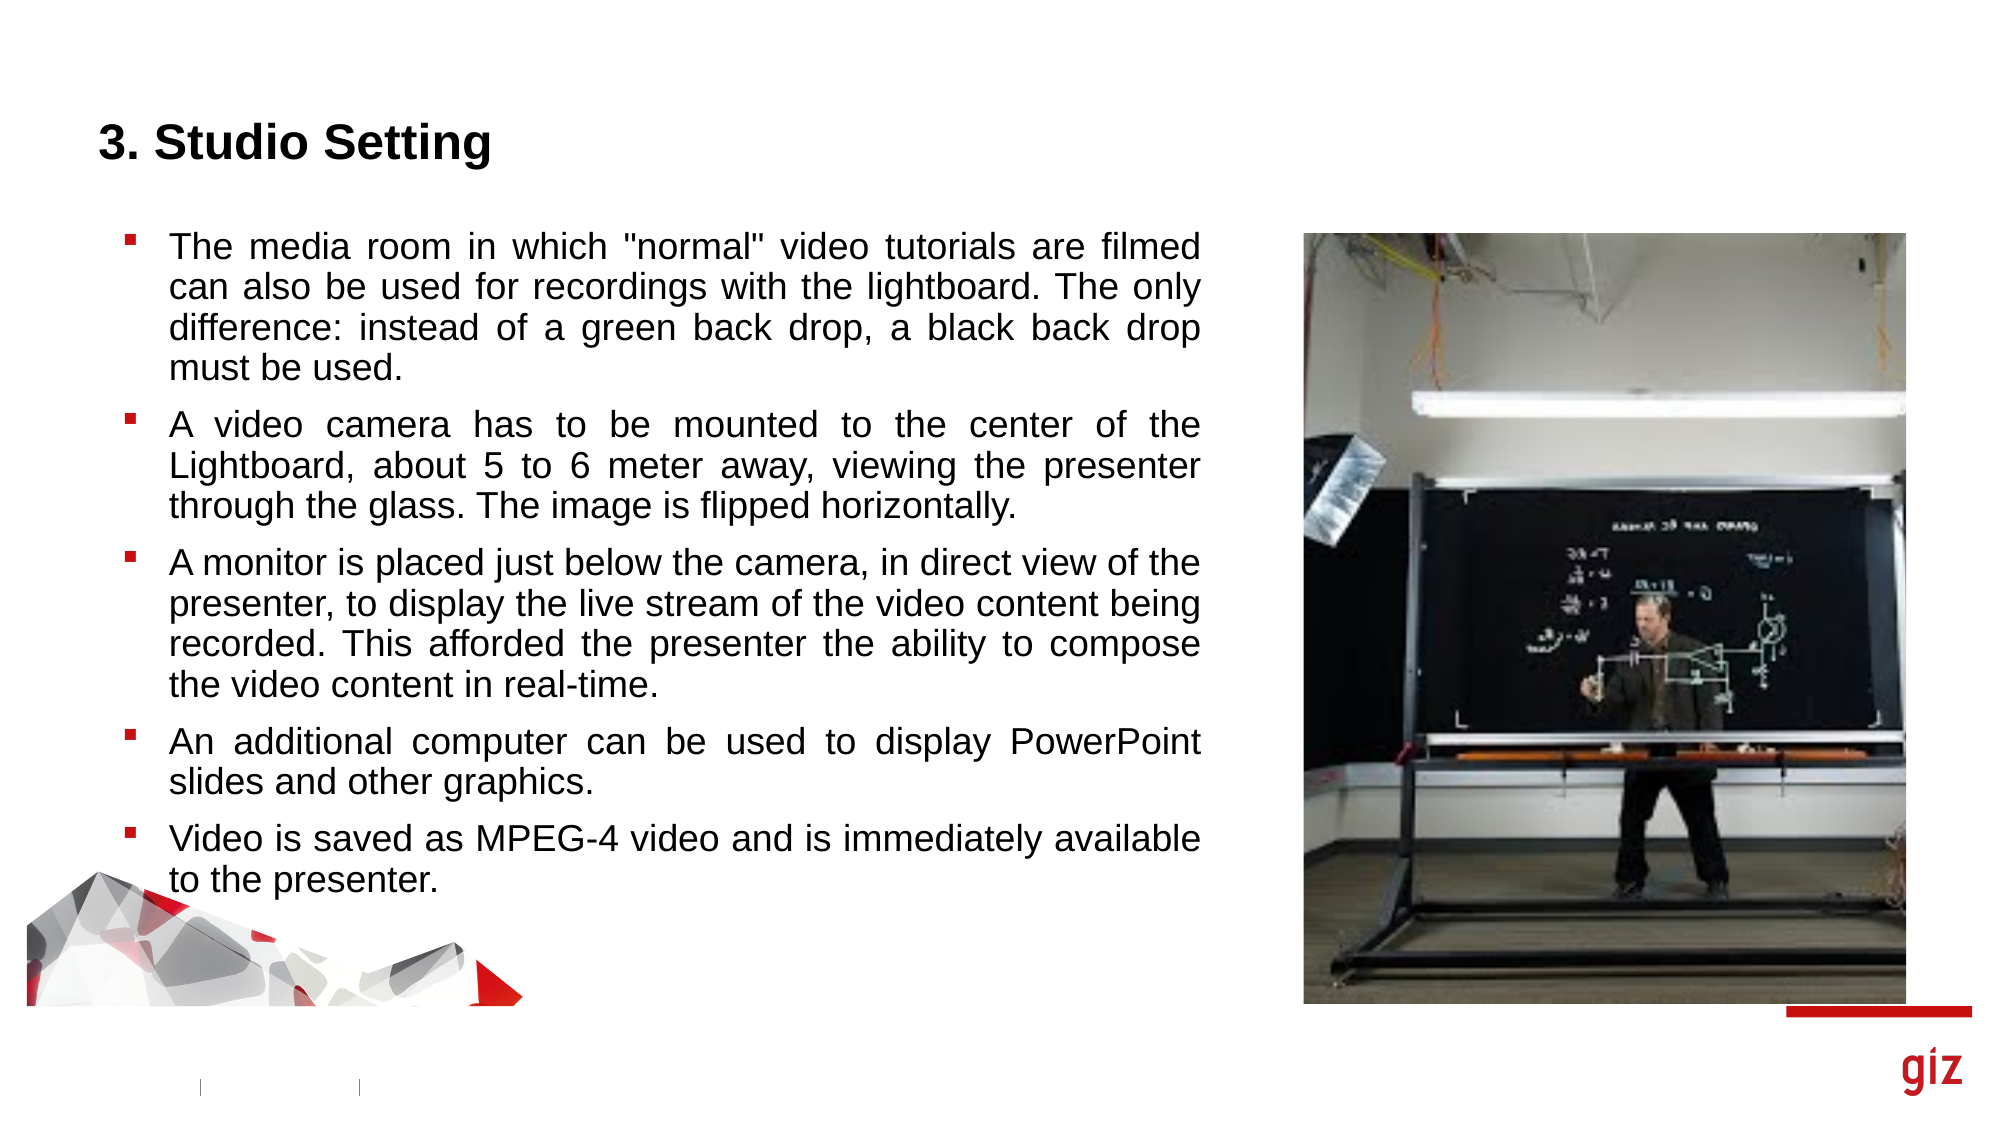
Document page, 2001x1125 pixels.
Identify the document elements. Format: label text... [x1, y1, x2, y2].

title 3. Studio Setting [98, 52, 1157, 171]
picture [1303, 233, 1907, 1004]
list The media room in which "normal" video tutorials are filmed can also be used for recordings with the lightboard. The only difference: instead of a green back drop, a black back drop must be used. A video camera has to be mounted to the center of the Lightboard, about 5 to 6 meter away, viewing the presenter through the glass. The image is flipped horizontally. A monitor is placed just below the camera, in direct view of the presenter, to display the live stream of the video content being recorded. This afforded the presenter the ability to compose the video content in real-time. An additional computer can be used to display PowerPoint slides and other graphics. Video is saved as MPEG-4 video and is immediately available to the presenter. [27, 226, 1214, 1010]
picture [1901, 1045, 1969, 1098]
